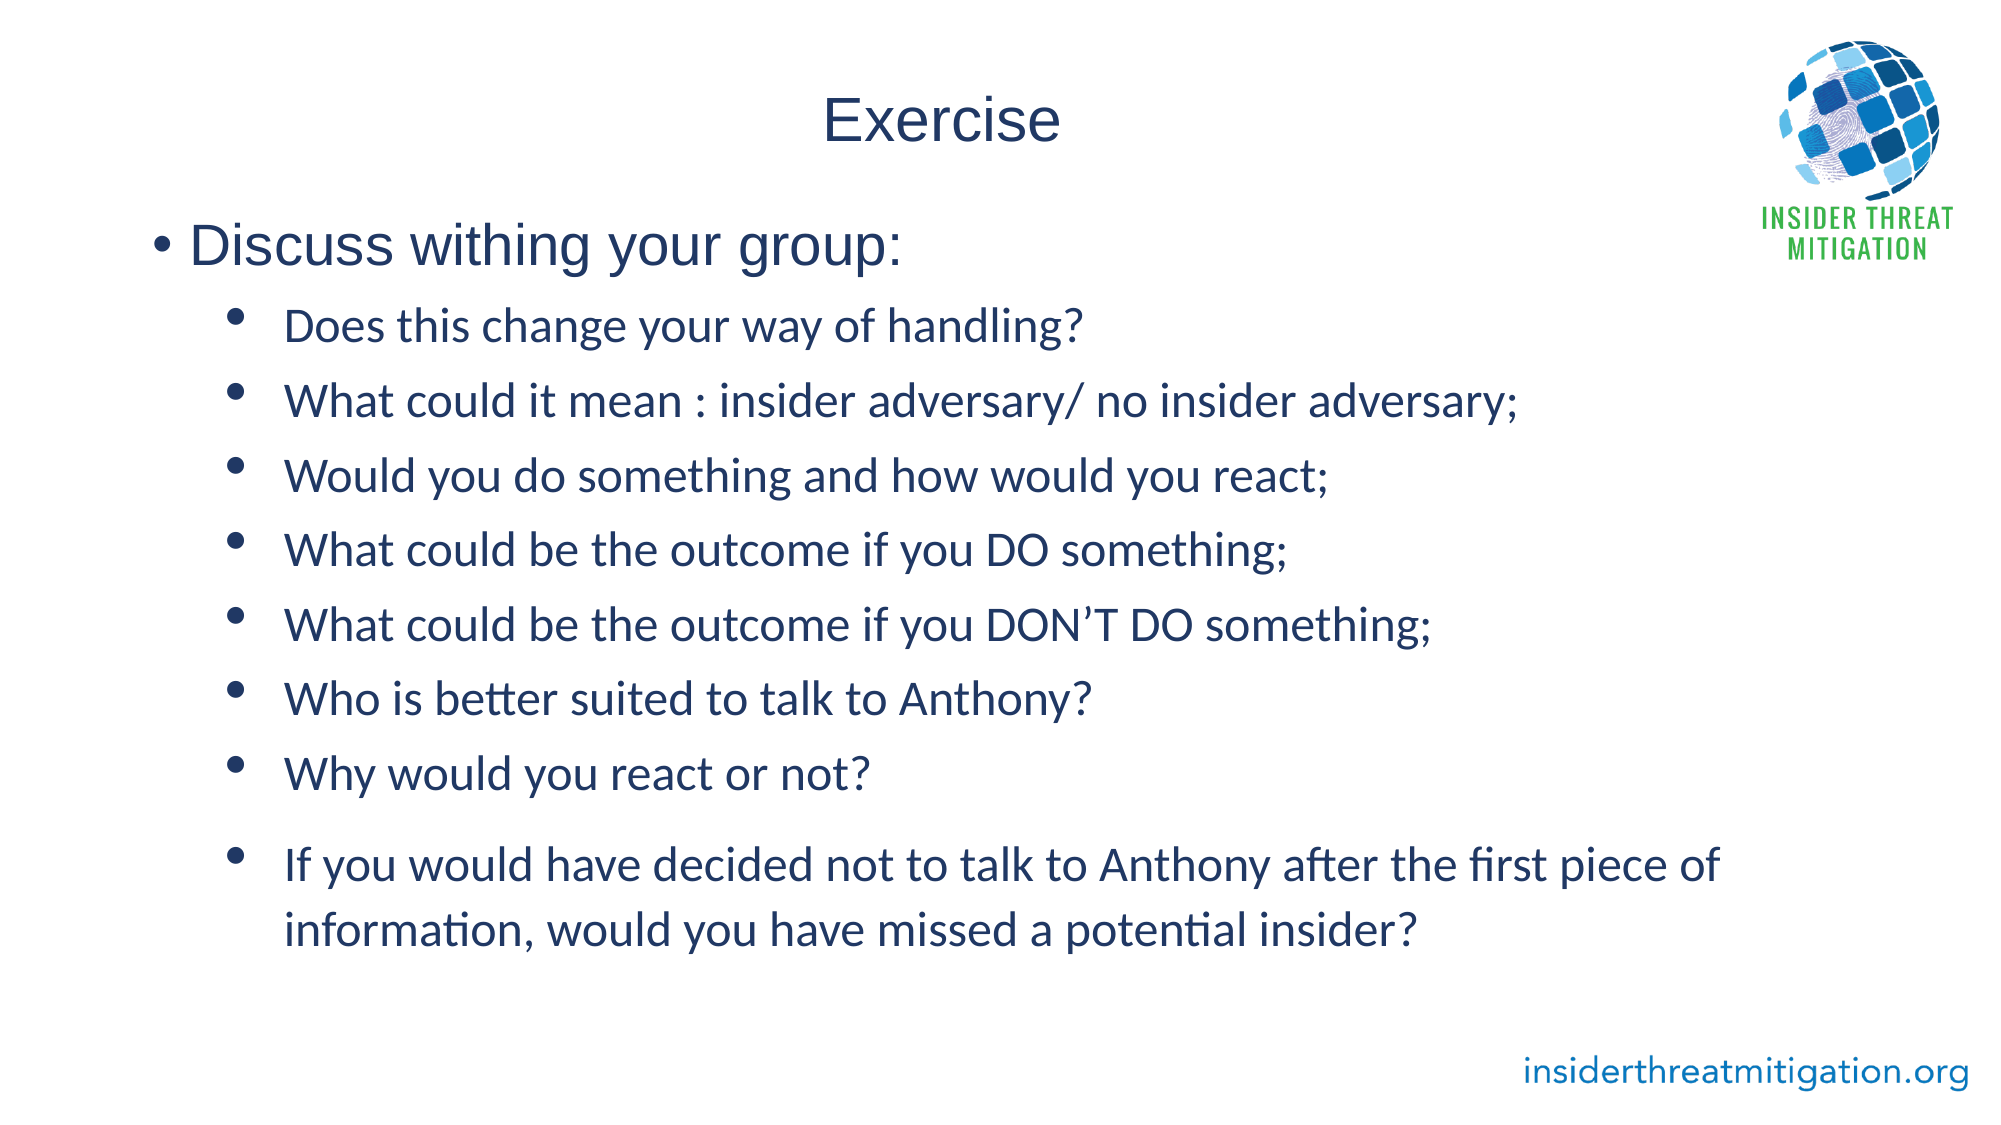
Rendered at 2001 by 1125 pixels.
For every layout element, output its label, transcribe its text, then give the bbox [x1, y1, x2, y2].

list Discuss withing your group: Does this change your way of handling? What could it mean : insider adversary/ no insider adversary; Would you do something and how would you react; What could be the outcome if you DO something; What could be the outcome if you DON’T DO something; Who is better suited to talk to Anthony? Why would you react or not? If you would have decided not to talk to Anthony after the first piece of information, would you have missed a potential insider? [137, 207, 1748, 1014]
title Exercise [137, 59, 1748, 183]
picture [1758, 20, 1968, 281]
picture [1478, 994, 2000, 1125]
